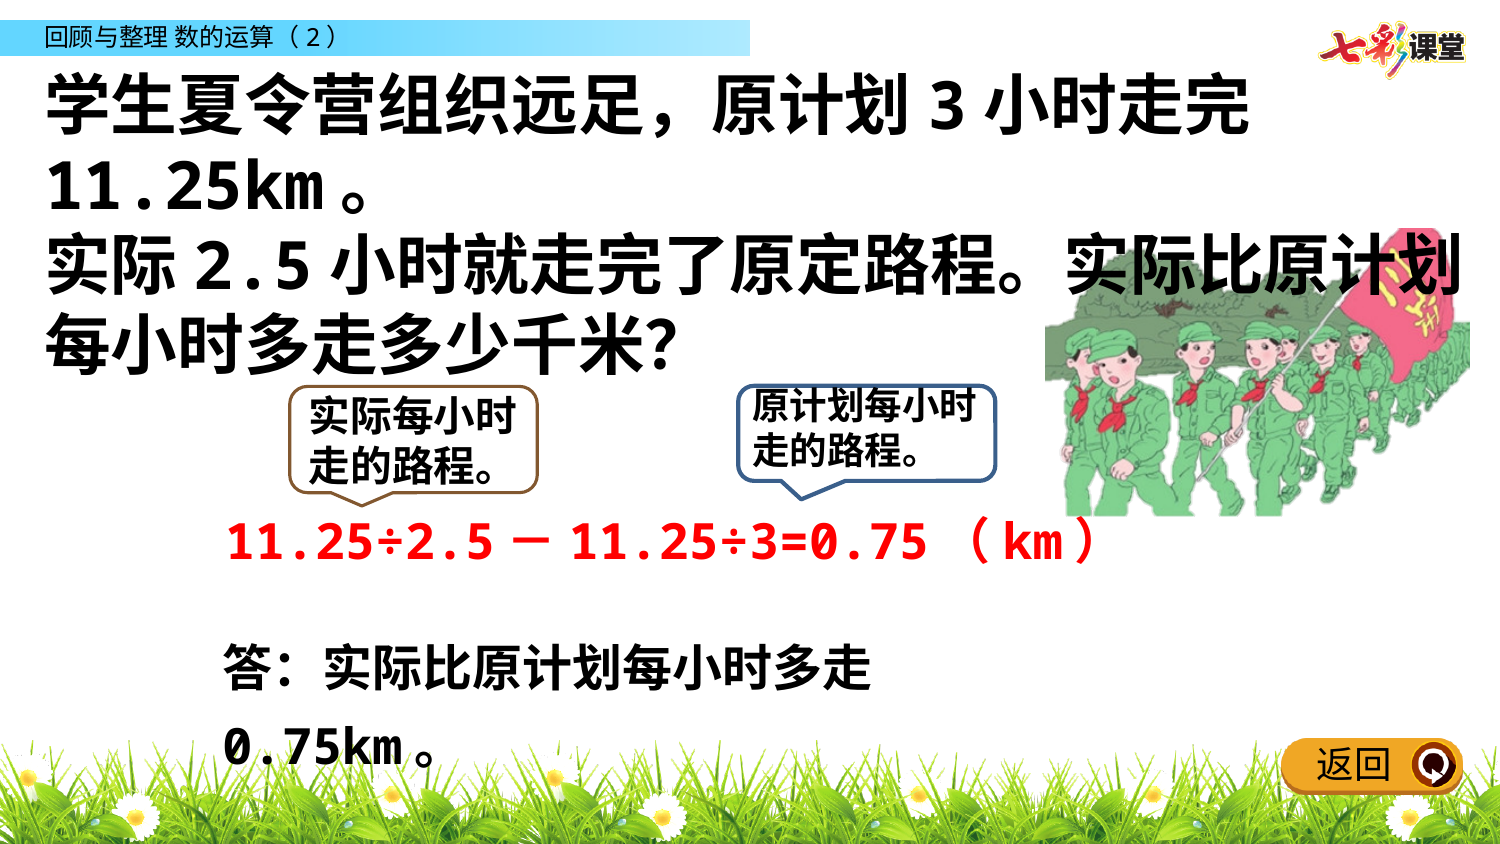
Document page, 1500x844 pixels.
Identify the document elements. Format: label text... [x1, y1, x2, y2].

picture [1045, 227, 1470, 517]
text_box 答：实际比原计划每小时多走0.75km。 [207, 610, 1117, 782]
picture [1316, 20, 1468, 55]
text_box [736, 374, 1022, 482]
picture [0, 740, 1500, 844]
text_box 学生夏令营组织远足，原计划3小时走完11.25km。 实际2.5小时就走完了原定路程。实际比原计划每小时多走多少千米？ [29, 55, 1495, 391]
text_box 11.25÷2.5－11.25÷3=0.75（km） [210, 483, 1215, 577]
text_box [287, 375, 633, 505]
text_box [1281, 733, 1464, 795]
